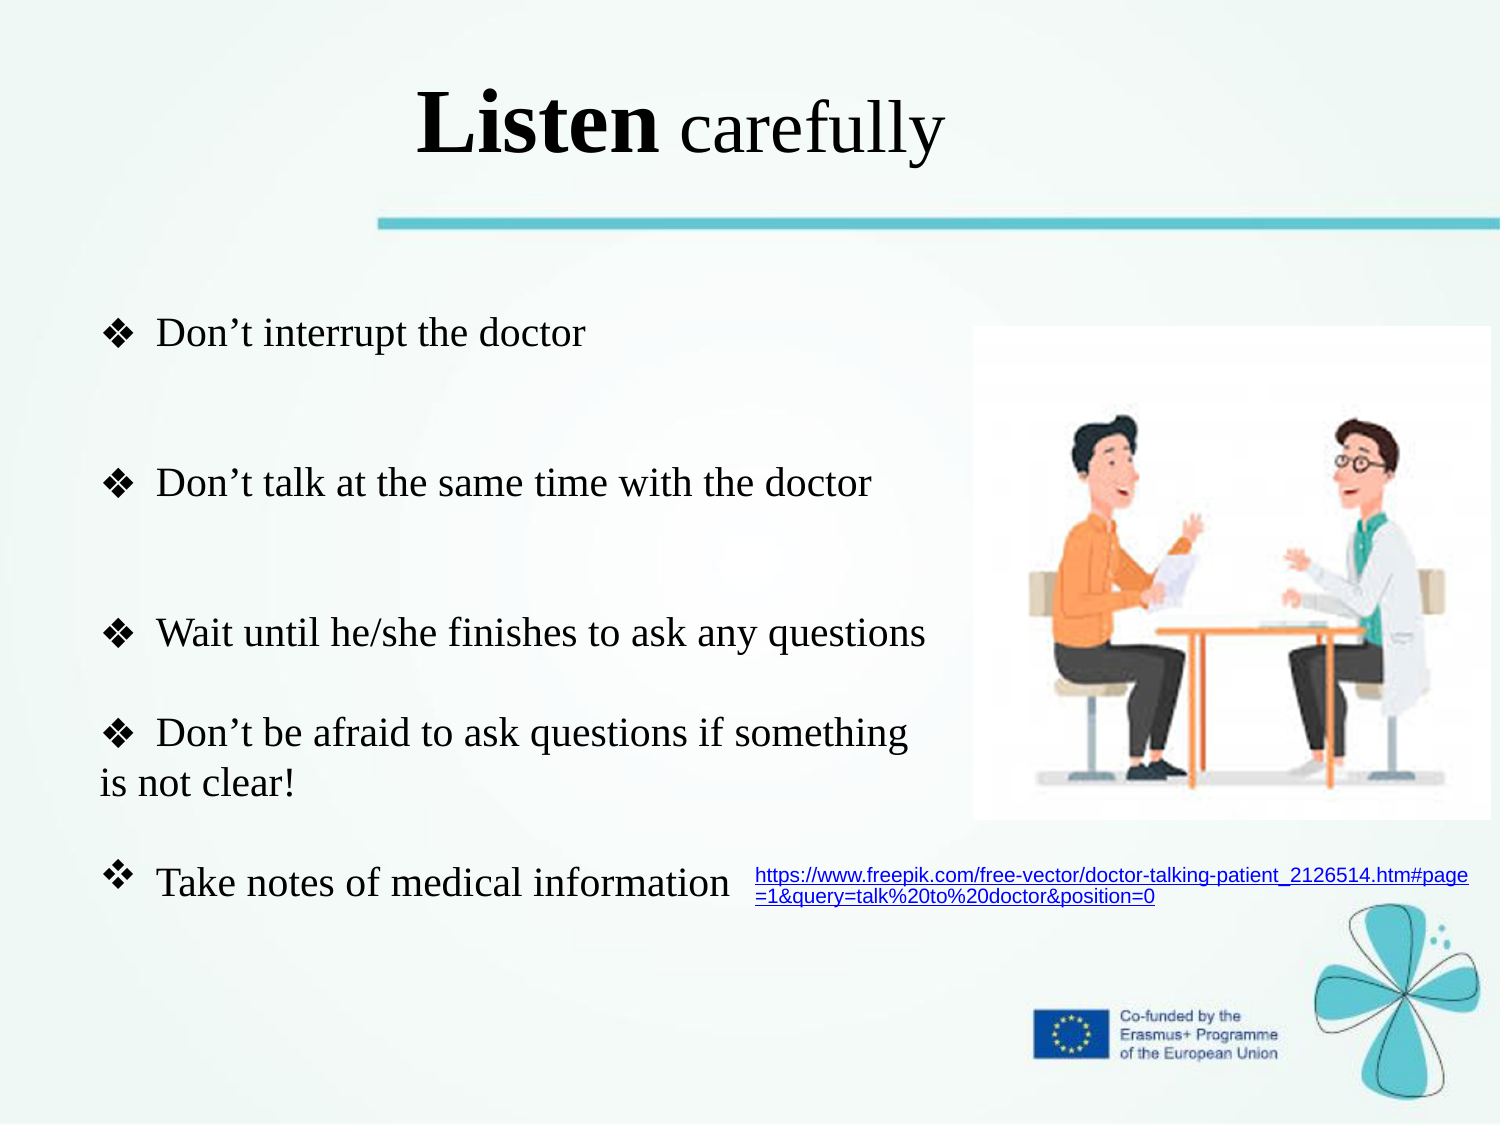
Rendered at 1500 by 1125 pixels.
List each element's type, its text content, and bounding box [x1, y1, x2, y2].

picture [0, 0, 1500, 1125]
text_box Listen carefully [401, 53, 1038, 178]
text_box Don’t interrupt the doctor Don’t talk at the same time with the doctor Wait until he/she finishes to ask any questions Don’t be afraid to ask questions if something is not clear! Take notes of medical information [9, 297, 1250, 1013]
text_box https://www.freepik.com/free-vector/doctor-talking-patient_2126514.htm#page=1&query=talk%20to%20doctor&position=0 [740, 854, 1491, 895]
